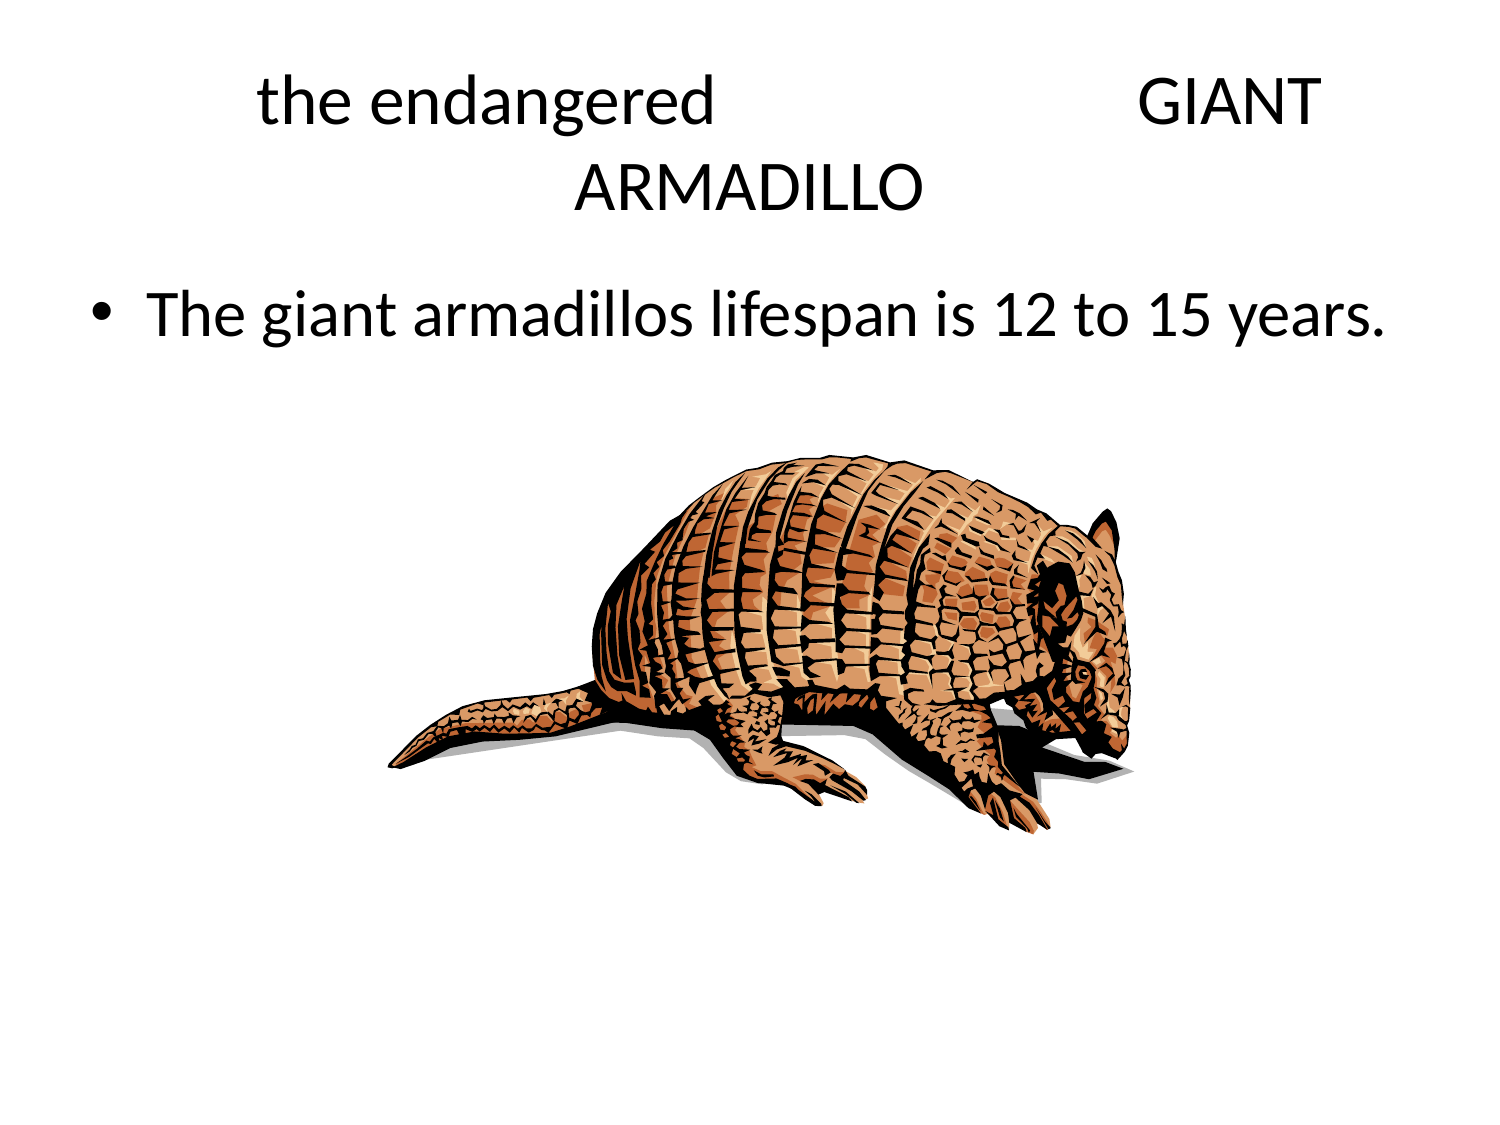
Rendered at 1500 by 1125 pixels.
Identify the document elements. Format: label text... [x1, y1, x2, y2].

title the endangered GIANT ARMADILLO [75, 45, 1425, 233]
picture [387, 449, 1140, 840]
list The giant armadillos lifespan is 12 to 15 years. [75, 262, 1425, 1005]
